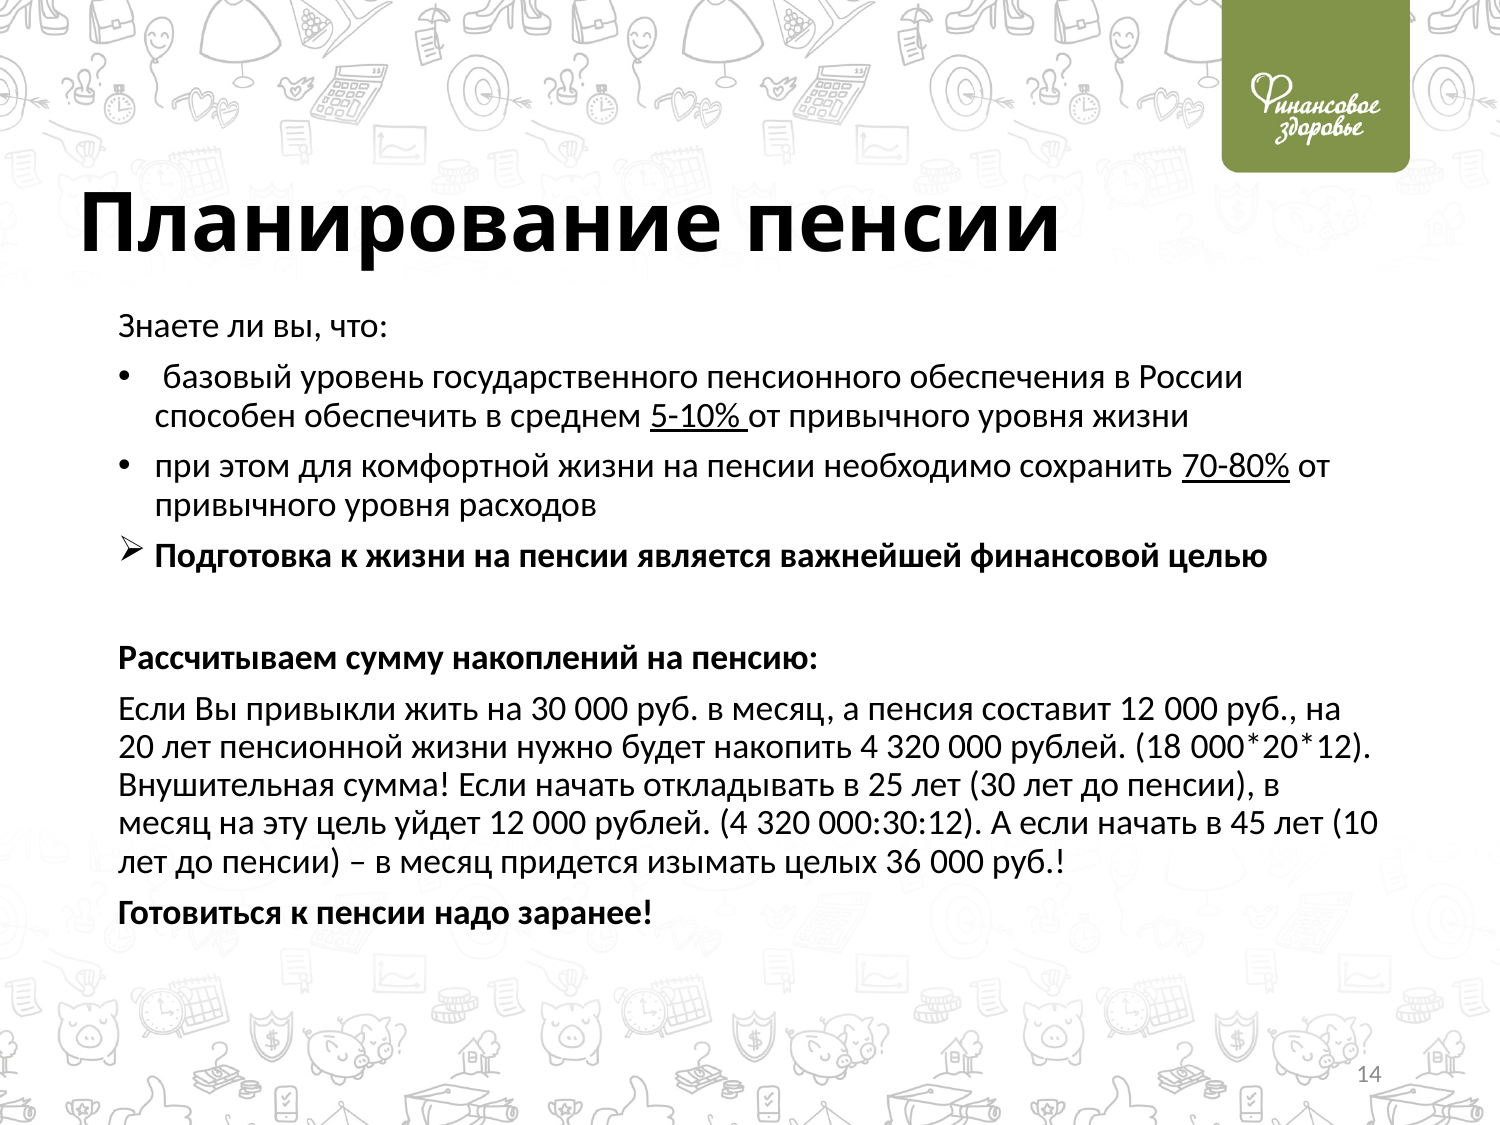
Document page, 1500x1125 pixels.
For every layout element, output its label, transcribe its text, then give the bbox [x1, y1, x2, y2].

title Планирование пенсии [62, 172, 1397, 278]
slide_number 14 [1059, 1042, 1397, 1103]
list Знаете ли вы, что: базовый уровень государственного пенсионного обеспечения в России способен обеспечить в среднем 5-10% от привычного уровня жизни при этом для комфортной жизни на пенсии необходимо сохранить 70-80% от привычного уровня расходов Подготовка к жизни на пенсии является важнейшей финансовой целью Рассчитываем сумму накоплений на пенсию: Если Вы привыкли жить на 30 000 руб. в месяц, а пенсия составит 12 000 руб., на 20 лет пенсионной жизни нужно будет накопить 4 320 000 рублей. (18 000*20*12). Внушительная сумма! Если начать откладывать в 25 лет (30 лет до пенсии), в месяц на эту цель уйдет 12 000 рублей. (4 320 000:30:12). А если начать в 45 лет (10 лет до пенсии) – в месяц придется изымать целых 36 000 руб.! Готовиться к пенсии надо заранее! [103, 299, 1397, 952]
picture [0, 0, 1500, 1125]
